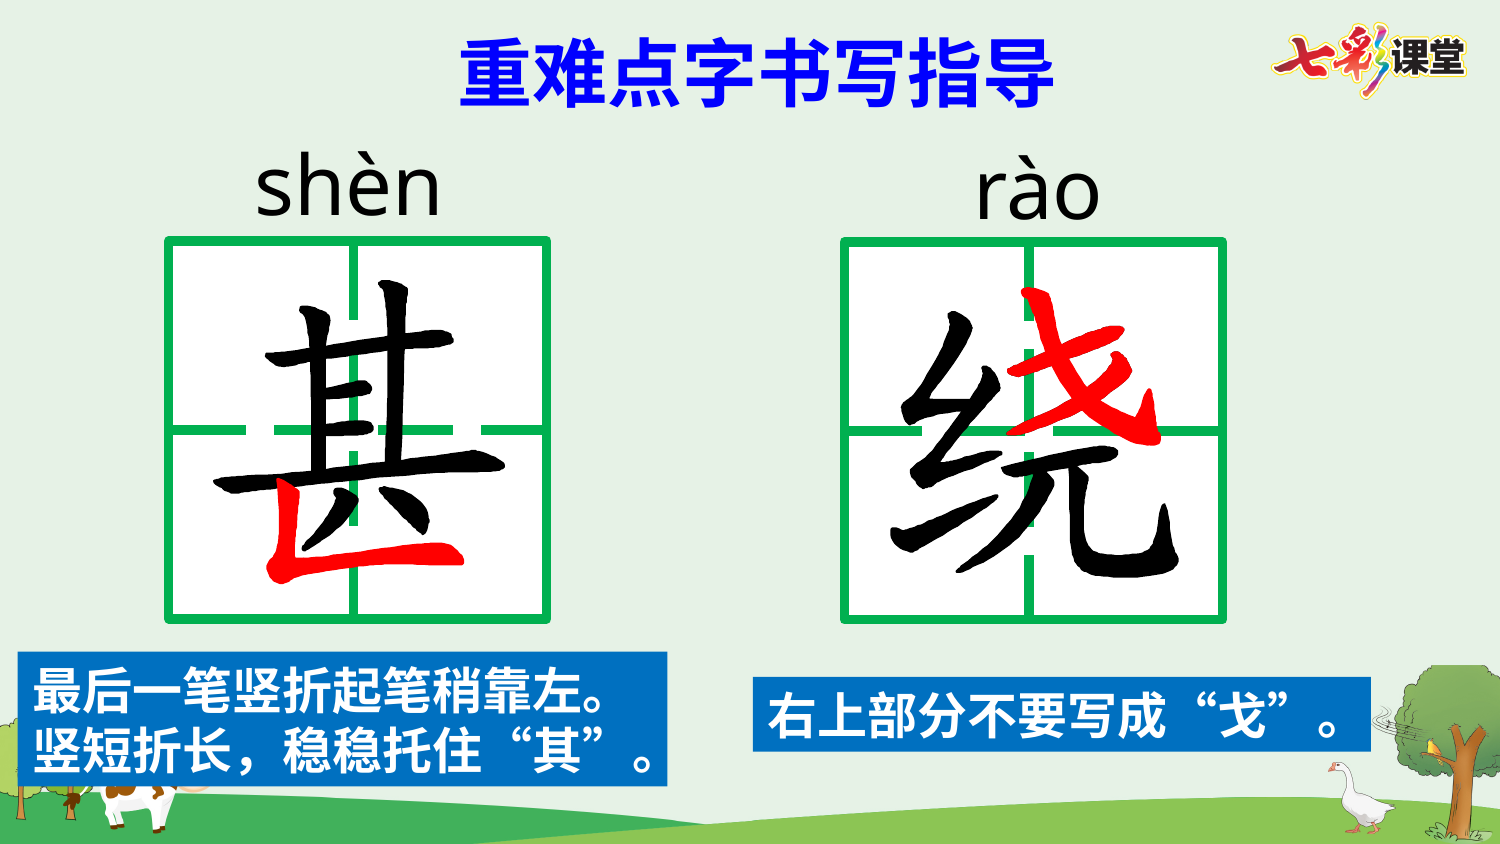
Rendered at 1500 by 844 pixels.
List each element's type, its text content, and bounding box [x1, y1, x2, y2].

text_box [844, 241, 1225, 624]
text_box shèn [239, 124, 460, 236]
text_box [213, 280, 505, 583]
text_box rào [958, 128, 1172, 237]
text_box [890, 288, 1179, 577]
picture [0, 0, 1500, 844]
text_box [168, 240, 550, 623]
text_box 右上部分不要写成“戈”。 [752, 676, 1371, 752]
text_box 最后一笔竖折起笔稍靠左。竖短折长，稳稳托住“其”。 [17, 651, 668, 787]
text_box 重难点字书写指导 [442, 19, 1095, 124]
